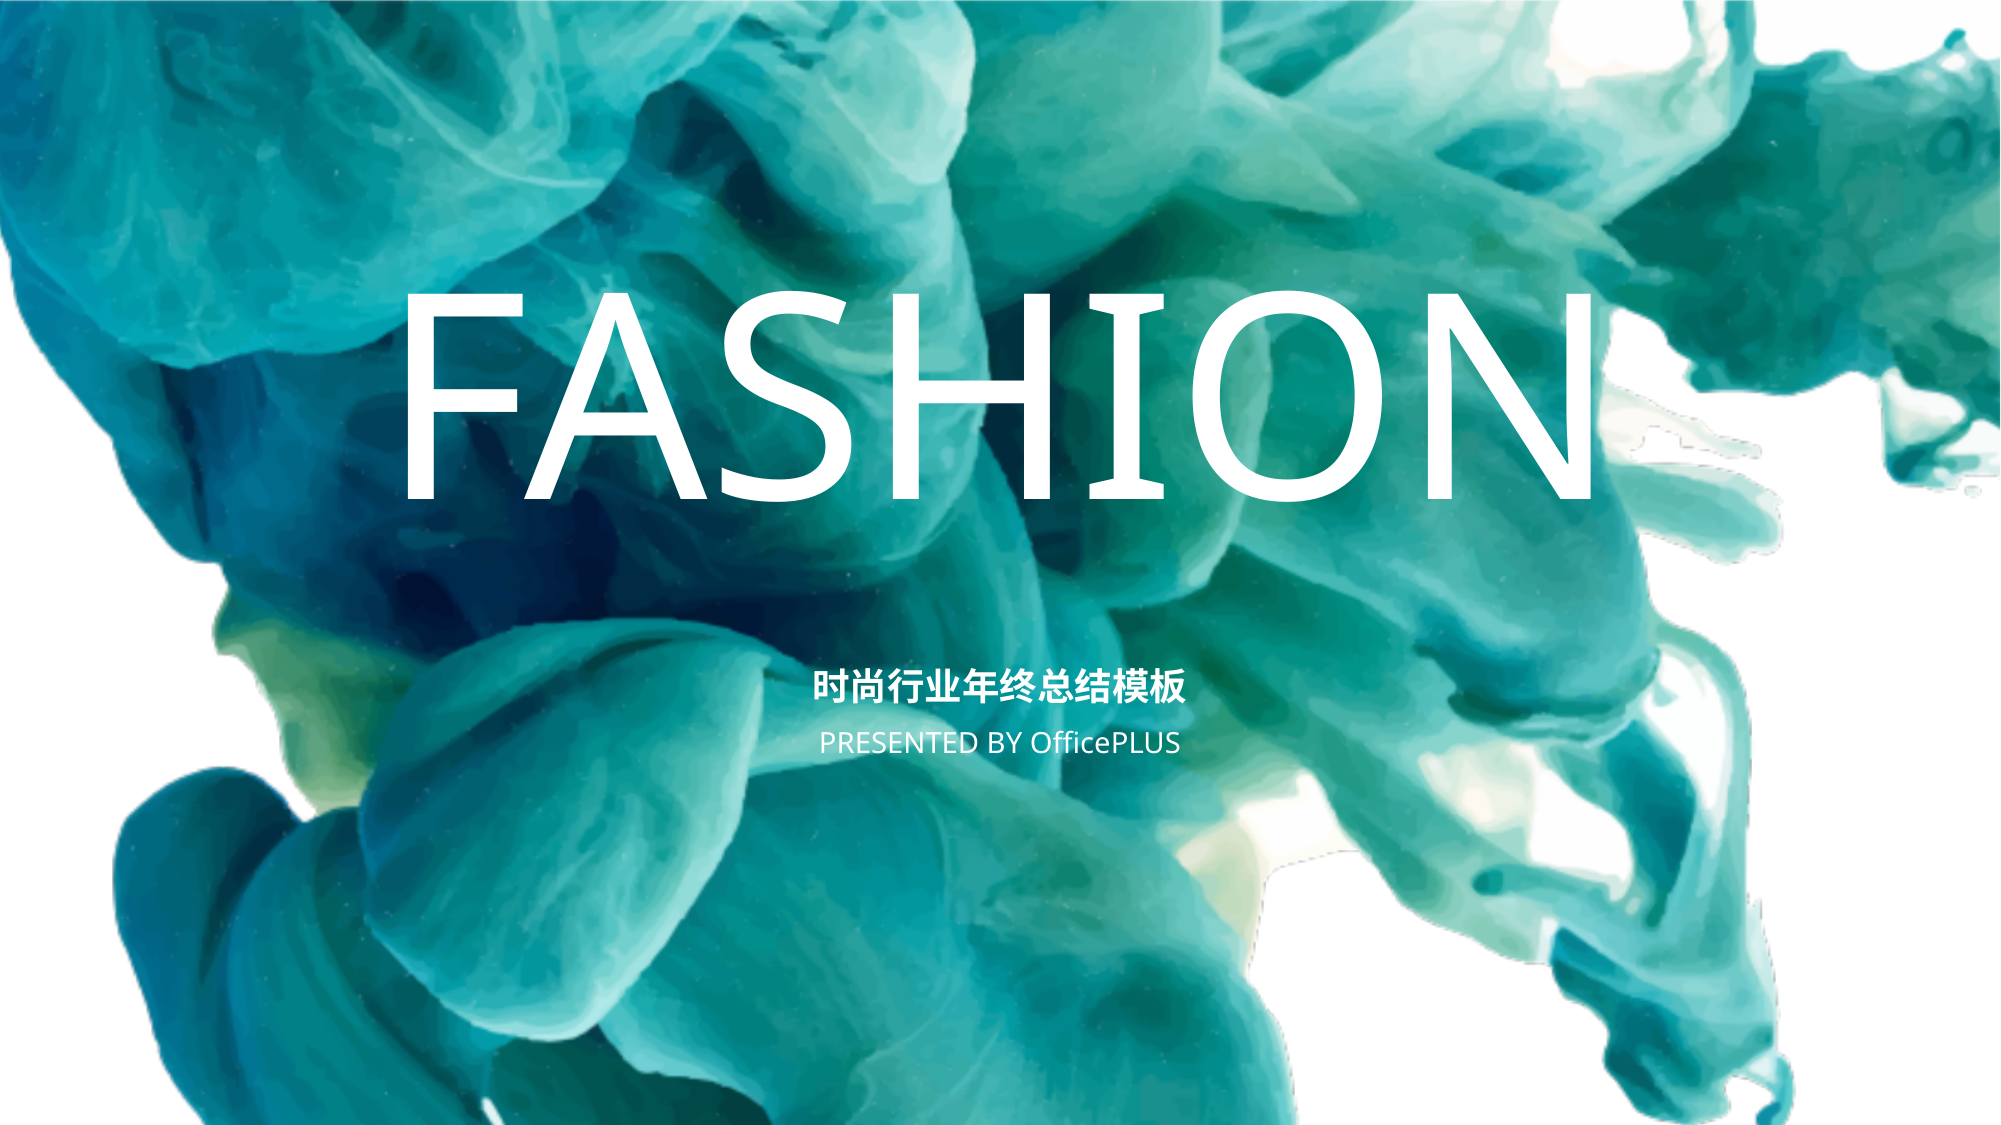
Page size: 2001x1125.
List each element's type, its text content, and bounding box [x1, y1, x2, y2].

list 时尚行业年终总结模板 [542, 660, 1458, 717]
list PRESENTED BY OfficePLUS [542, 721, 1458, 769]
list FASHION [262, 243, 1738, 573]
